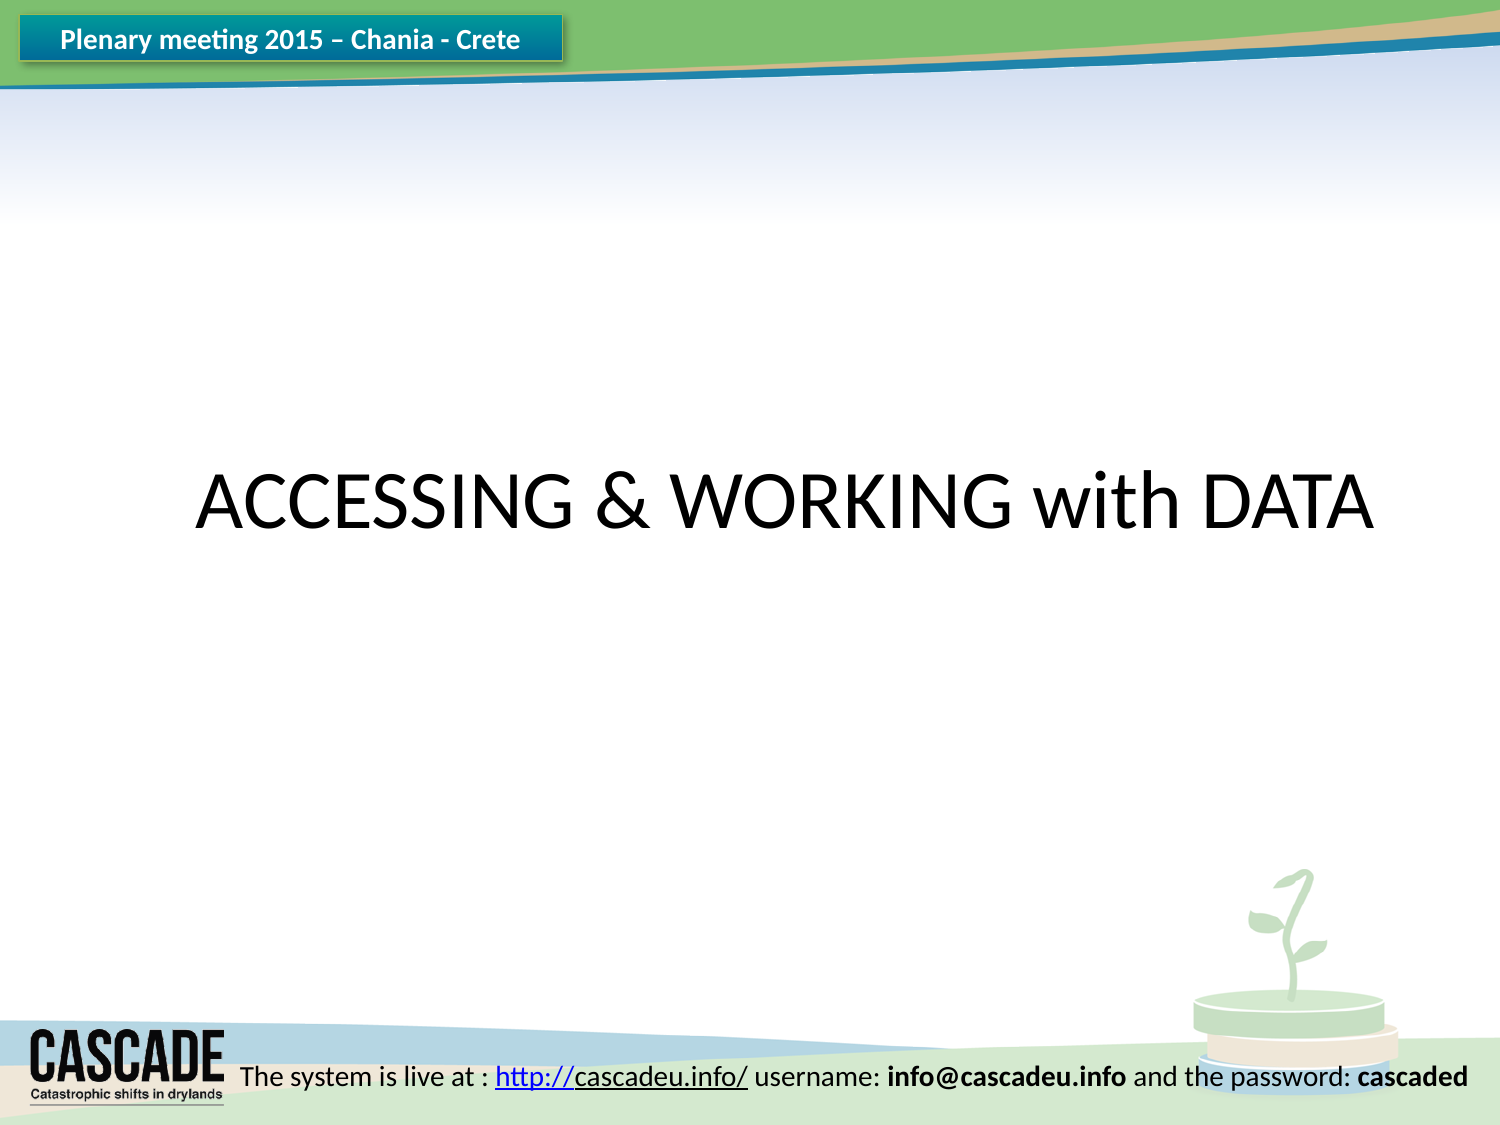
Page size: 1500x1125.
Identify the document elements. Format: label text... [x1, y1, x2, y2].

text_box ACCESSING & WORKING with DATA [181, 437, 1391, 553]
picture [29, 1029, 224, 1106]
picture [0, 0, 1500, 90]
text_box The system is live at : http://cascadeu.info/ username: info@cascadeu.info and the password: cascaded [224, 1049, 1488, 1100]
